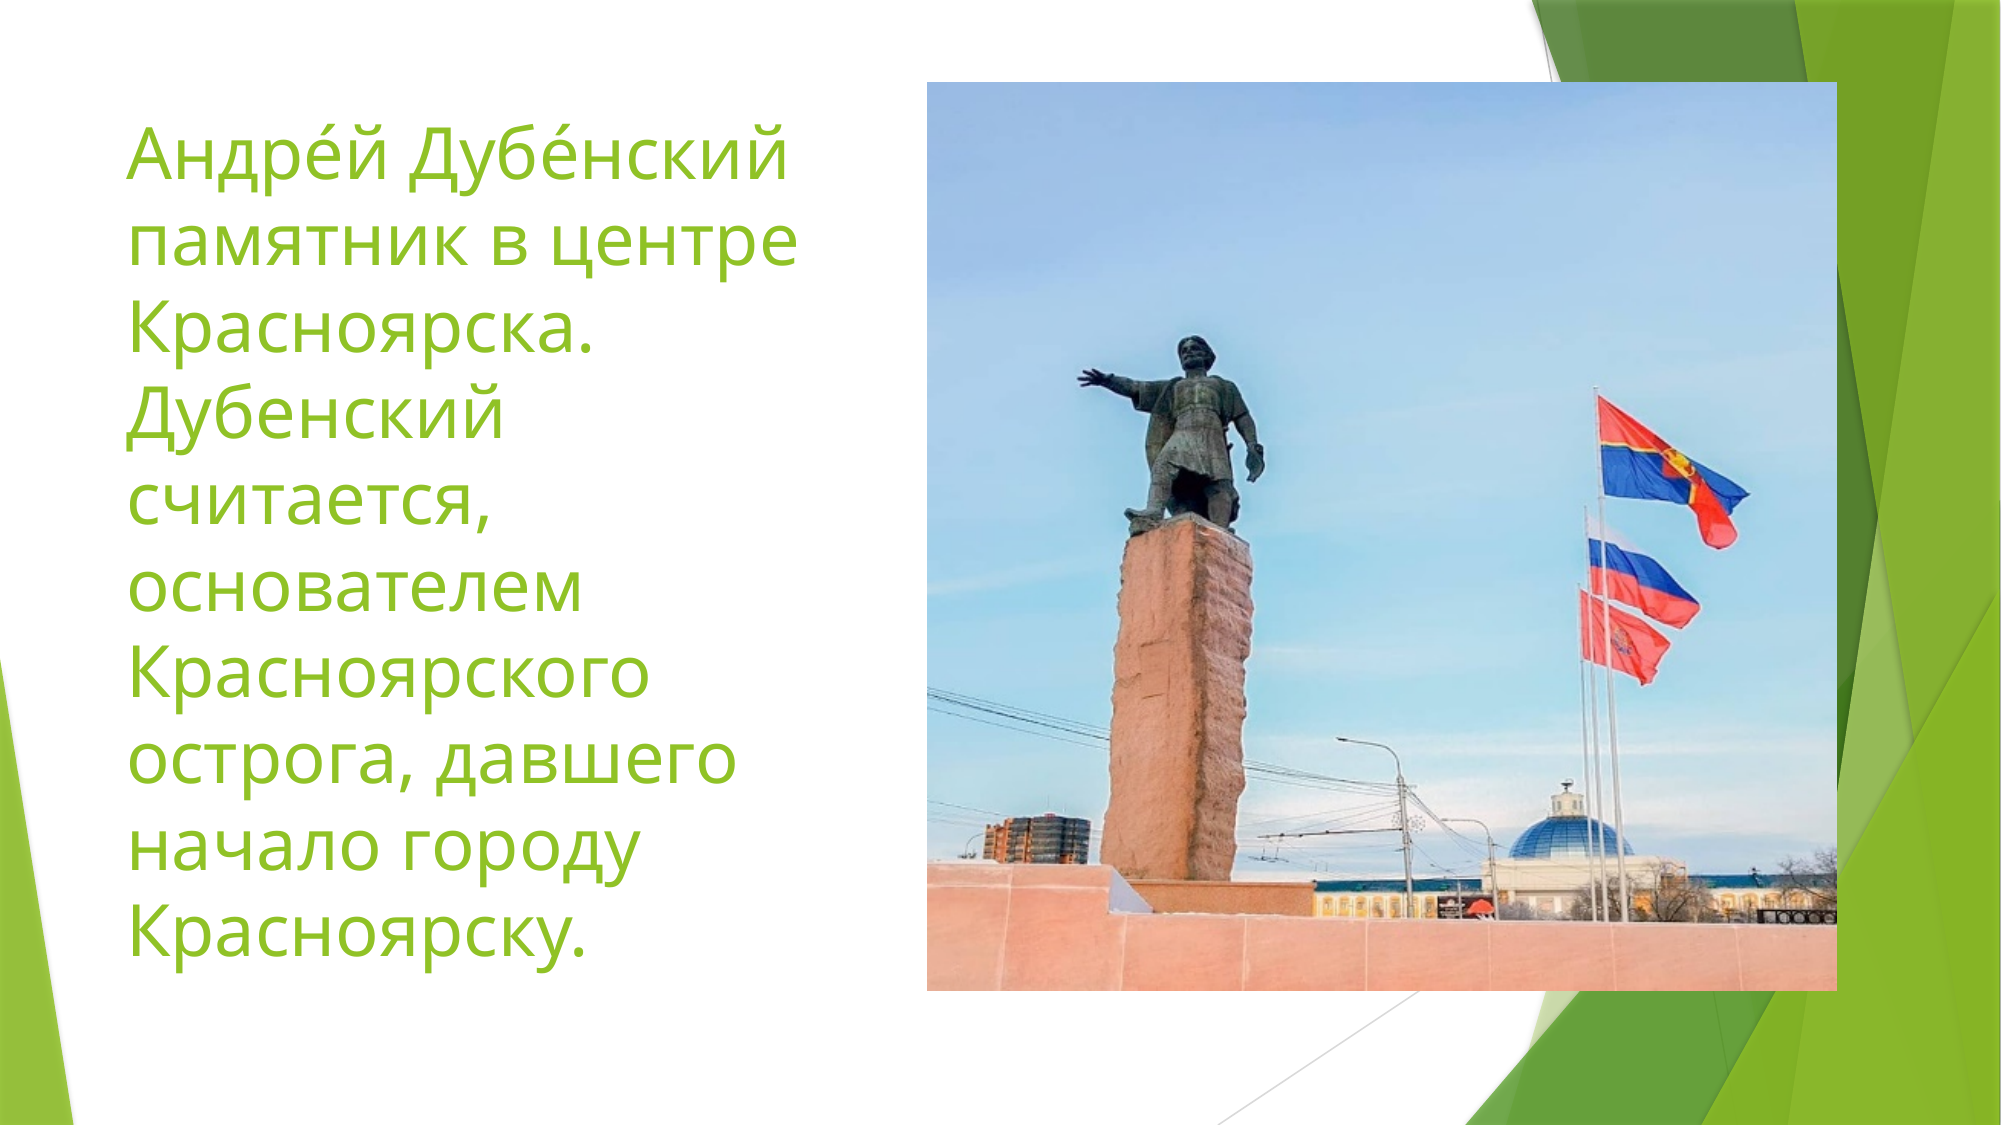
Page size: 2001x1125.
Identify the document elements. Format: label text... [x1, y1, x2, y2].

picture [926, 81, 1837, 992]
title Андре́й Дубе́нский памятник в центре Красноярска. Дубенский считается, основателем Красноярского острога, давшего начало городу Красноярску. [111, 99, 818, 1125]
